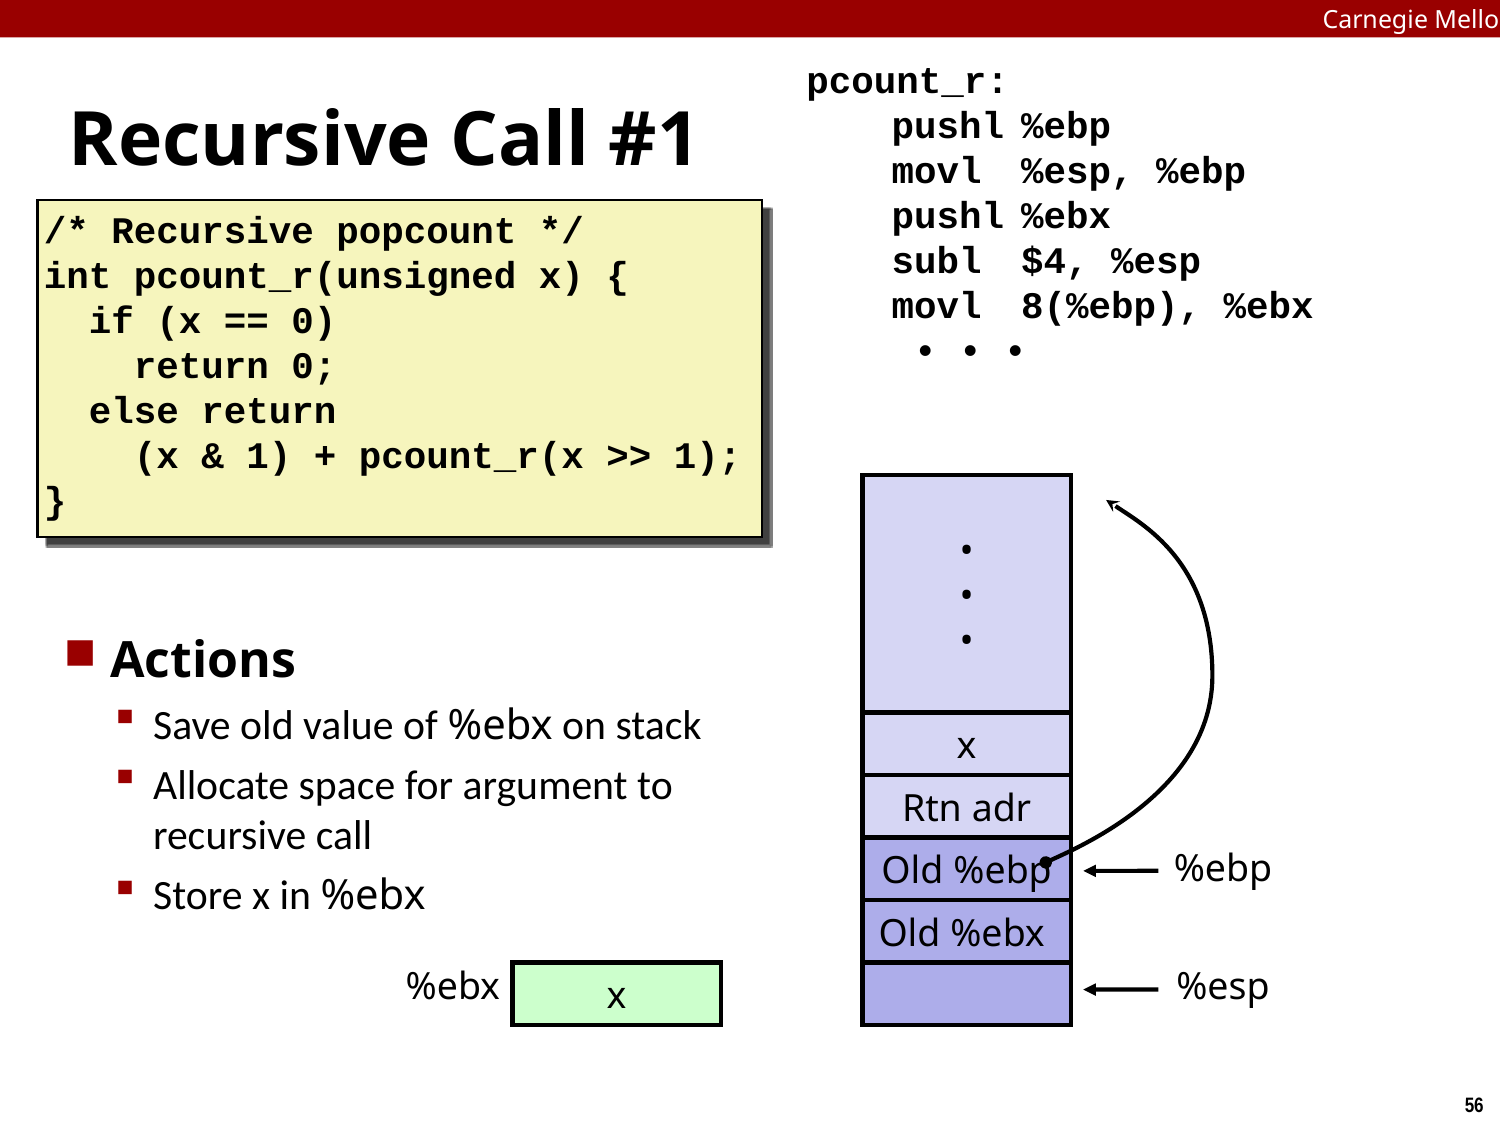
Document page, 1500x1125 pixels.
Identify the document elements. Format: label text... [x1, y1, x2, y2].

text_box Old %ebx [862, 899, 1071, 962]
text_box [1083, 864, 1159, 878]
text_box [862, 962, 1071, 1025]
text_box x [512, 962, 721, 1025]
text_box %esp [1176, 962, 1270, 1008]
text_box Old %ebp [862, 837, 1071, 899]
text_box x [862, 713, 1070, 774]
text_box • • • [862, 474, 1071, 713]
text_box pcount_r: pushl %ebp movl %esp, %ebp pushl %ebx subl $4, %esp movl 8(%ebp), %ebx • • • [799, 50, 1377, 388]
text_box %ebp [1173, 843, 1273, 889]
text_box [1039, 499, 1213, 869]
title Recursive Call #1 [62, 41, 1438, 230]
text_box Carnegie Mellon [1322, 3, 1500, 33]
list Actions Save old value of %ebx on stack Allocate space for argument to recursive call Store x in %ebx [62, 620, 736, 963]
text_box [0, 0, 1500, 38]
text_box [1083, 983, 1159, 996]
text_box Rtn adr [862, 774, 1060, 837]
text_box /* Recursive popcount */ int pcount_r(unsigned x) { if (x == 0) return 0; else return (x & 1) + pcount_r(x >> 1); } [37, 200, 763, 538]
text_box %ebx [387, 962, 500, 1008]
